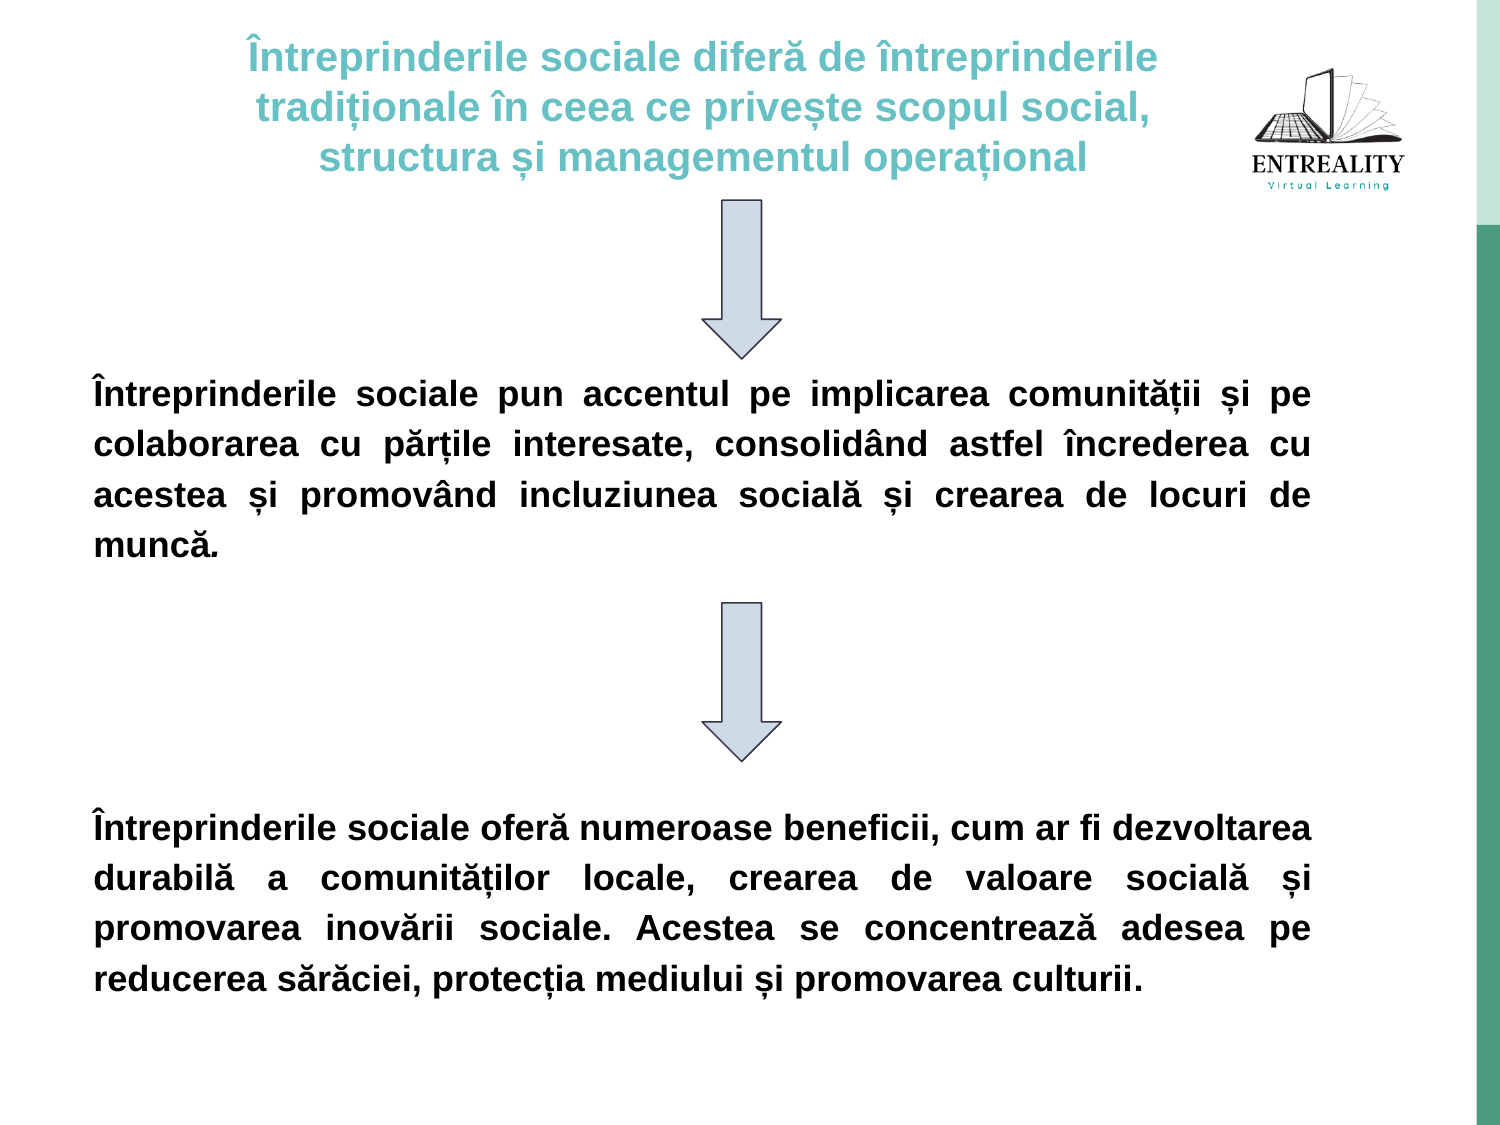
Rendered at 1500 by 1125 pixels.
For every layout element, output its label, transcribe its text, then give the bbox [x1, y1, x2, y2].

list Întreprinderile sociale pun accentul pe implicarea comunității și pe colaborarea cu părțile interesate, consolidând astfel încrederea cu acestea și promovând incluziunea socială și crearea de locuri de muncă. Întreprinderile sociale oferă numeroase beneficii, cum ar fi dezvoltarea durabilă a comunităților locale, crearea de valoare socială și promovarea inovării sociale. Acestea se concentrează adesea pe reducerea sărăciei, protecția mediului și promovarea culturii. [78, 300, 1329, 1019]
text_box [701, 602, 782, 762]
text_box [701, 200, 782, 359]
picture [1198, 0, 1458, 259]
title Întreprinderile sociale diferă de întreprinderile tradiționale în ceea ce privește scopul social, structura și managementul operațional [226, 0, 1181, 188]
